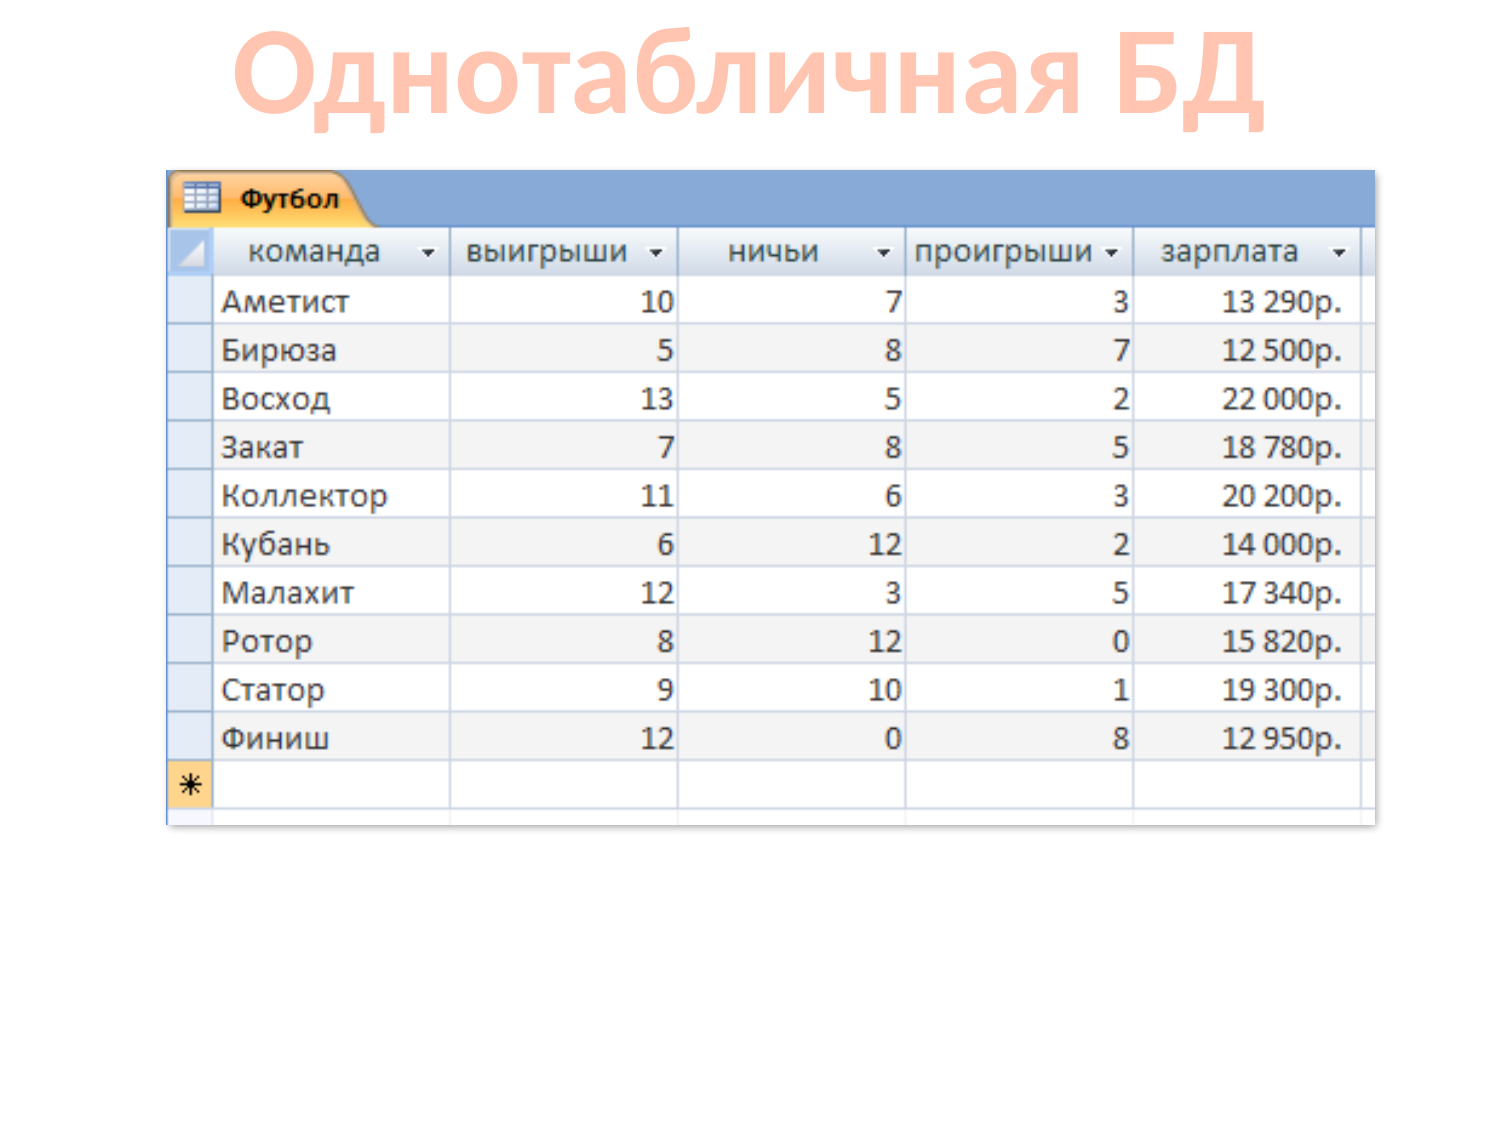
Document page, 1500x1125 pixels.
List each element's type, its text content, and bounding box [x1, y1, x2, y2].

title Однотабличная БД [0, 0, 1500, 127]
picture [166, 170, 1375, 825]
